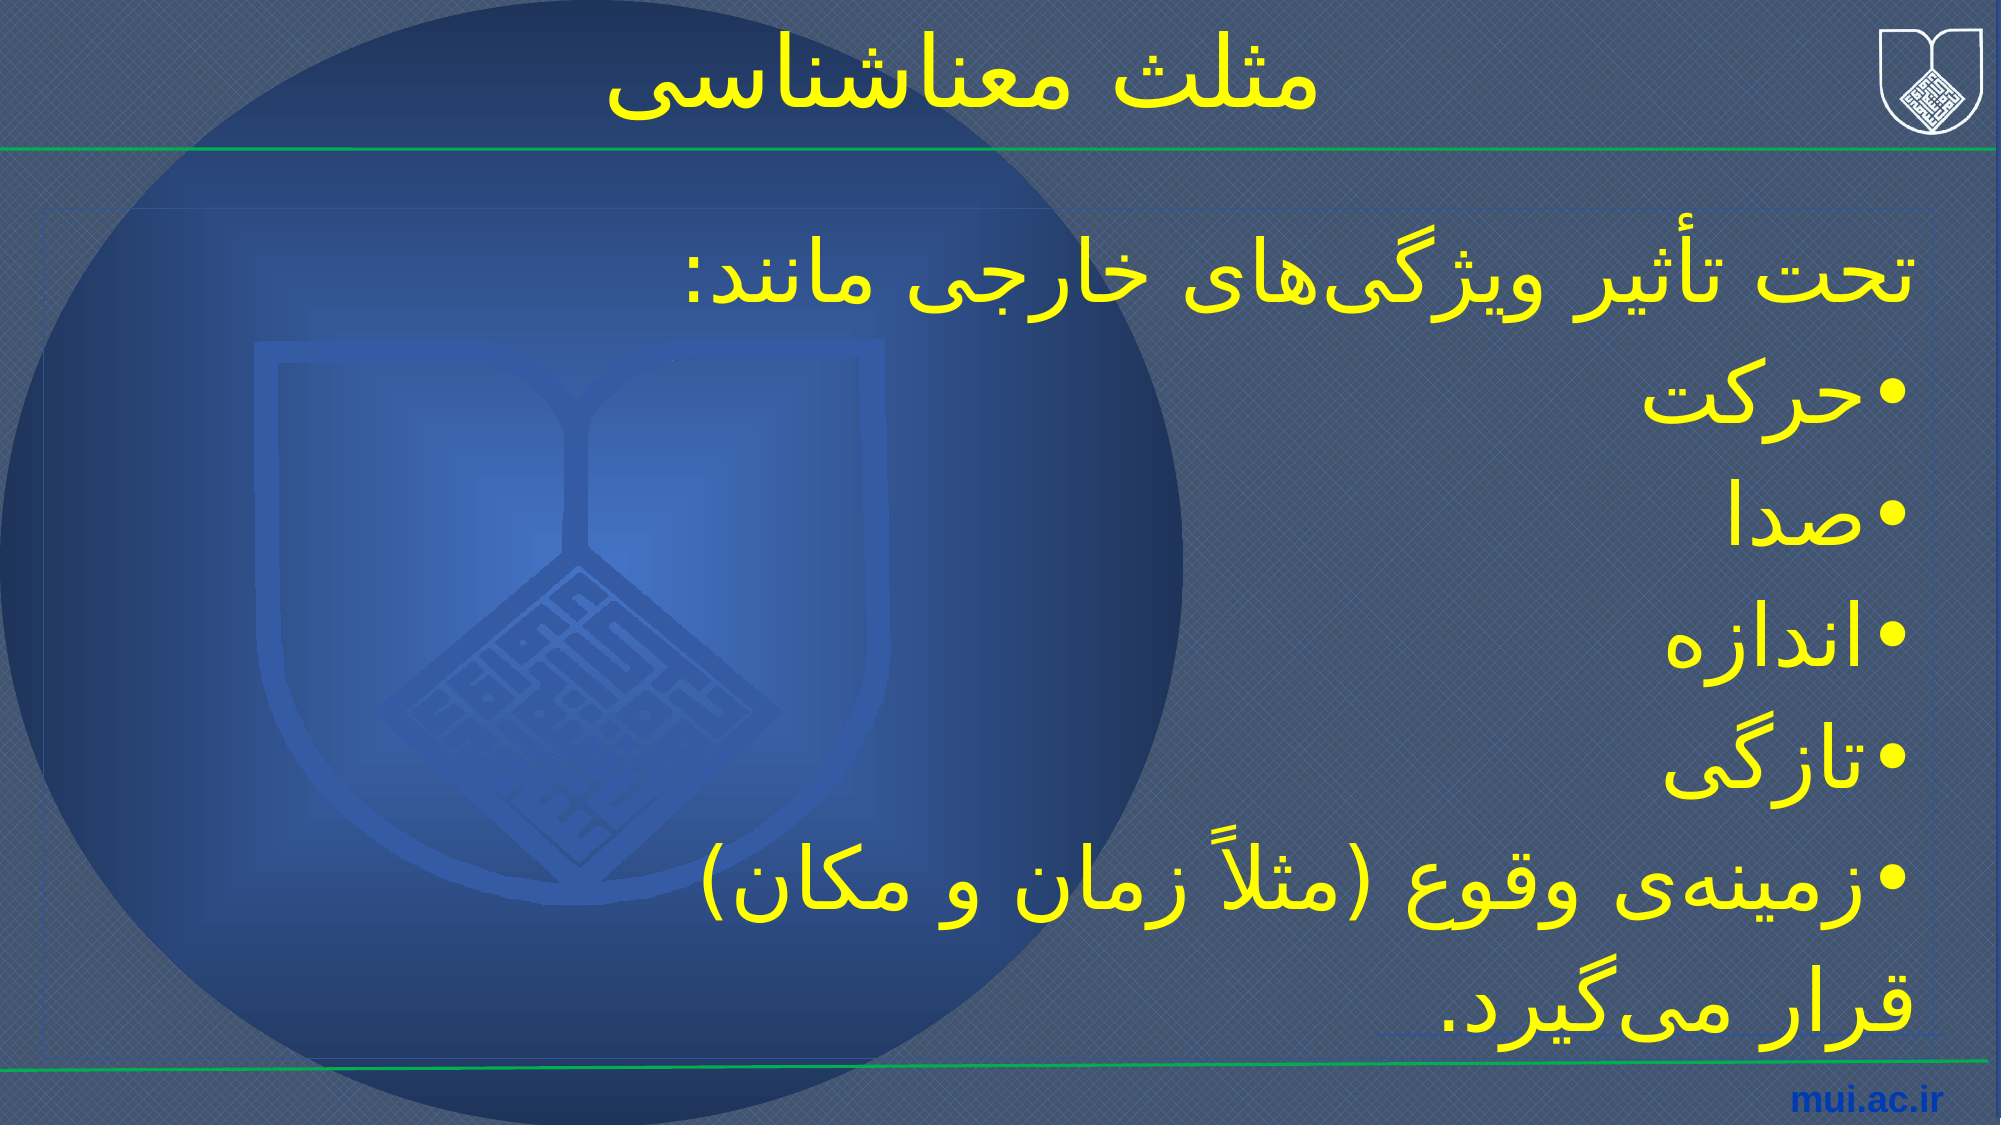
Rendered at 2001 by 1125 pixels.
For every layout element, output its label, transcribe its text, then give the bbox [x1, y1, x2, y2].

picture [1874, 0, 1988, 138]
text_box مثلث معناشناسی [456, 0, 1473, 117]
list تحت تأثیر ویژگی‌های خارجی مانند: • حرکت • صدا • اندازه • تازگی • زمینه‌ی وقوع (مثلاً زمان و مکان) قرار می‌گیرد. [43, 208, 1934, 1059]
